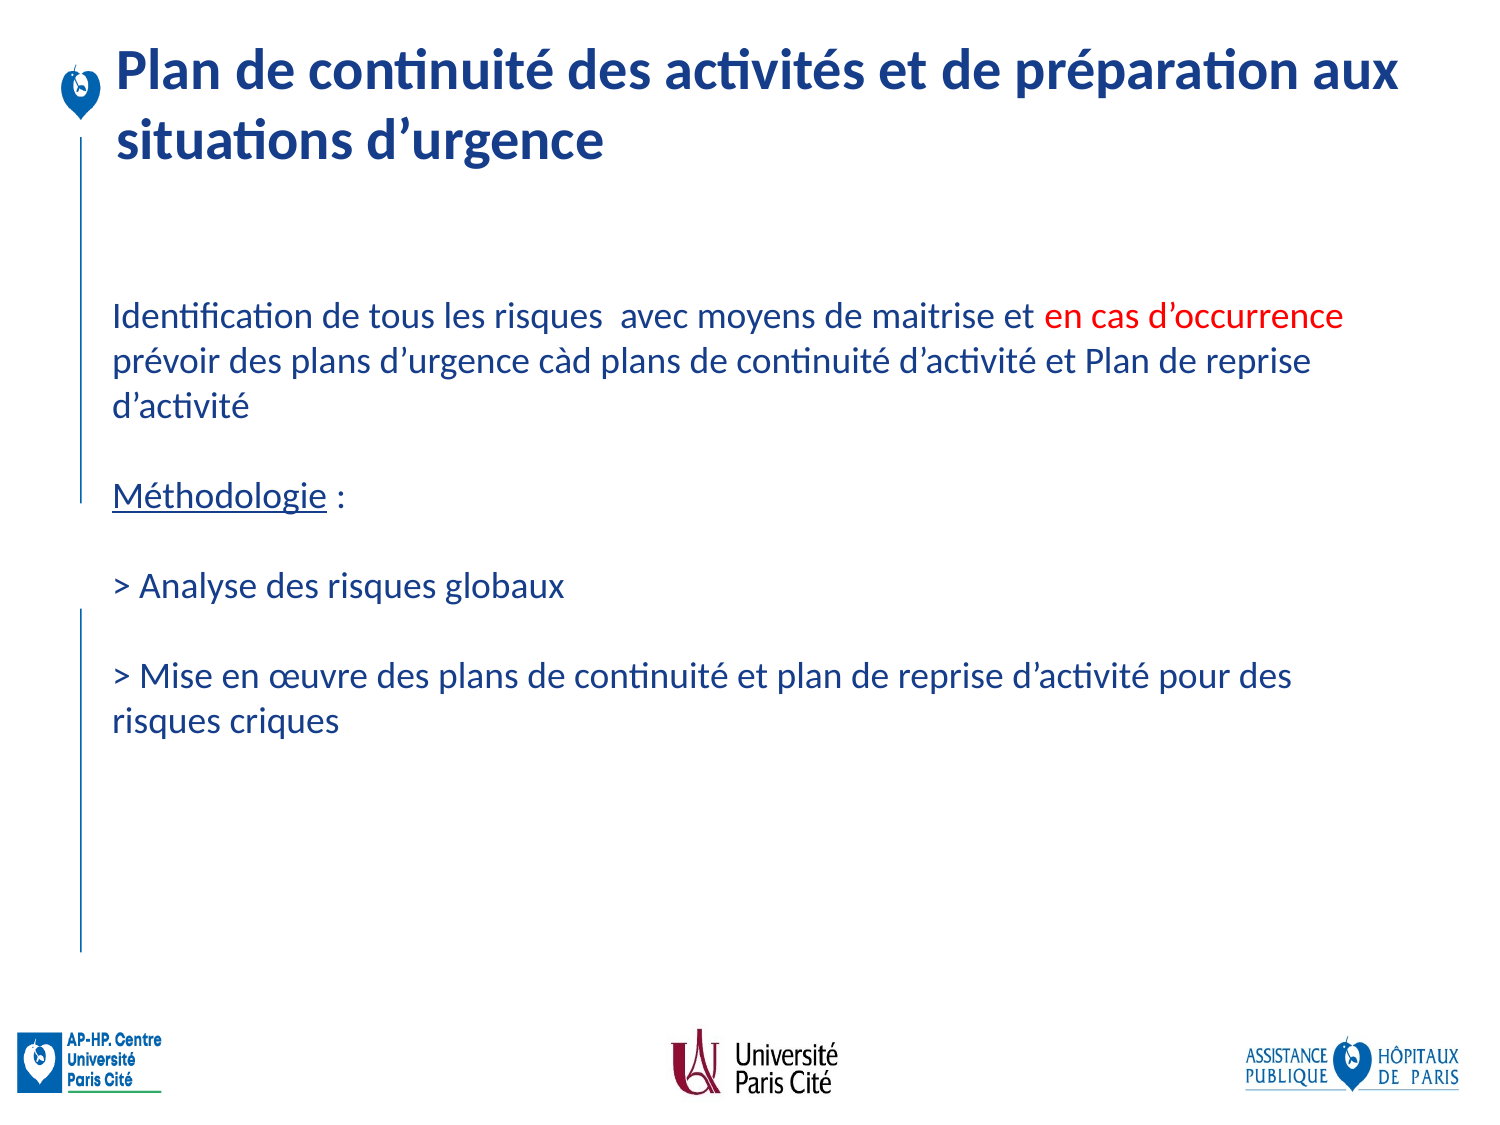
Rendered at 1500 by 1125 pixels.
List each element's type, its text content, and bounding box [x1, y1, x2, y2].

picture [16, 1031, 162, 1094]
title Identification de tous les risques avec moyens de maitrise et en cas d’occurrence prévoir des plans d’urgence càd plans de continuité d’activité et Plan de reprise d’activité Méthodologie : > Analyse des risques globaux > Mise en œuvre des plans de continuité et plan de reprise d’activité pour des risques criques [112, 290, 1412, 791]
text_box Plan de continuité des activités et de préparation aux situations d’urgence [116, 30, 1416, 171]
picture [58, 62, 103, 122]
picture [1245, 1035, 1459, 1092]
picture [666, 1024, 839, 1103]
